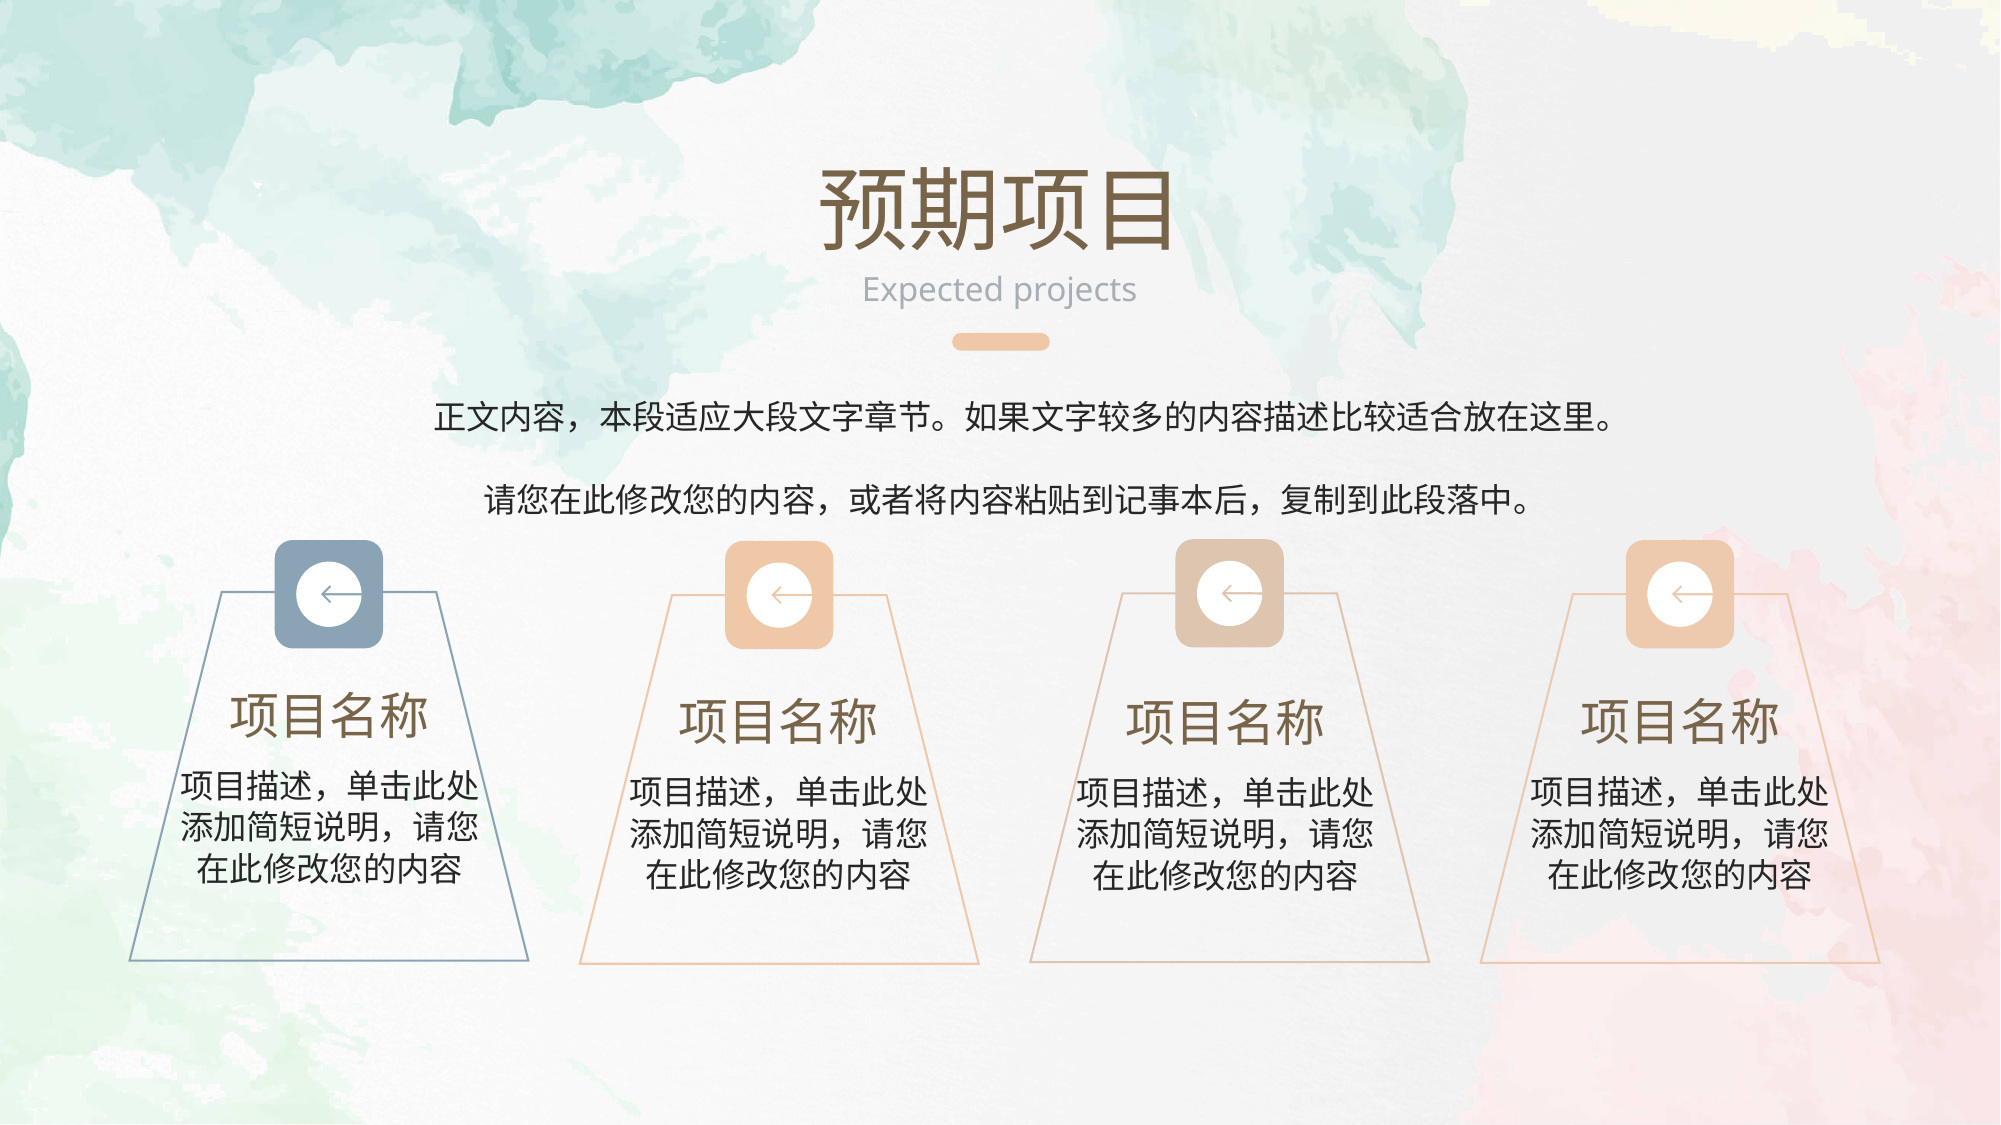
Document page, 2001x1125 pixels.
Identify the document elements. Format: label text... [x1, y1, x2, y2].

text_box [273, 538, 385, 650]
picture [0, 0, 2001, 1125]
text_box [1196, 560, 1263, 627]
text_box [724, 539, 835, 651]
text_box 项目名称 [1111, 683, 1341, 759]
text_box [1079, 592, 1381, 762]
text_box [1174, 538, 1285, 649]
text_box [296, 561, 362, 627]
text_box 项目描述，单击此处添加简短说明，请您在此修改您的内容 [1510, 761, 1851, 902]
text_box 项目描述，单击此处添加简短说明，请您在此修改您的内容 [159, 755, 500, 896]
text_box [1624, 538, 1736, 650]
text_box [1530, 593, 1831, 761]
text_box 项目名称 [215, 676, 445, 752]
text_box 正文内容，本段适应大段文字章节。如果文字较多的内容描述比较适合放在这里。 请您在此修改您的内容，或者将内容粘贴到记事本后，复制到此段落中。 [404, 387, 1626, 527]
text_box [629, 594, 930, 761]
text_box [800, 144, 1202, 351]
text_box [1029, 825, 1431, 964]
text_box [128, 838, 530, 962]
text_box [746, 562, 812, 628]
text_box 项目描述，单击此处添加简短说明，请您在此修改您的内容 [1055, 762, 1396, 903]
text_box [1479, 841, 1881, 964]
text_box [1647, 561, 1713, 627]
text_box 项目名称 [1565, 683, 1796, 758]
text_box 项目描述，单击此处添加简短说明，请您在此修改您的内容 [608, 761, 949, 902]
text_box [179, 590, 479, 755]
text_box [578, 840, 981, 965]
text_box 项目名称 [663, 683, 894, 758]
